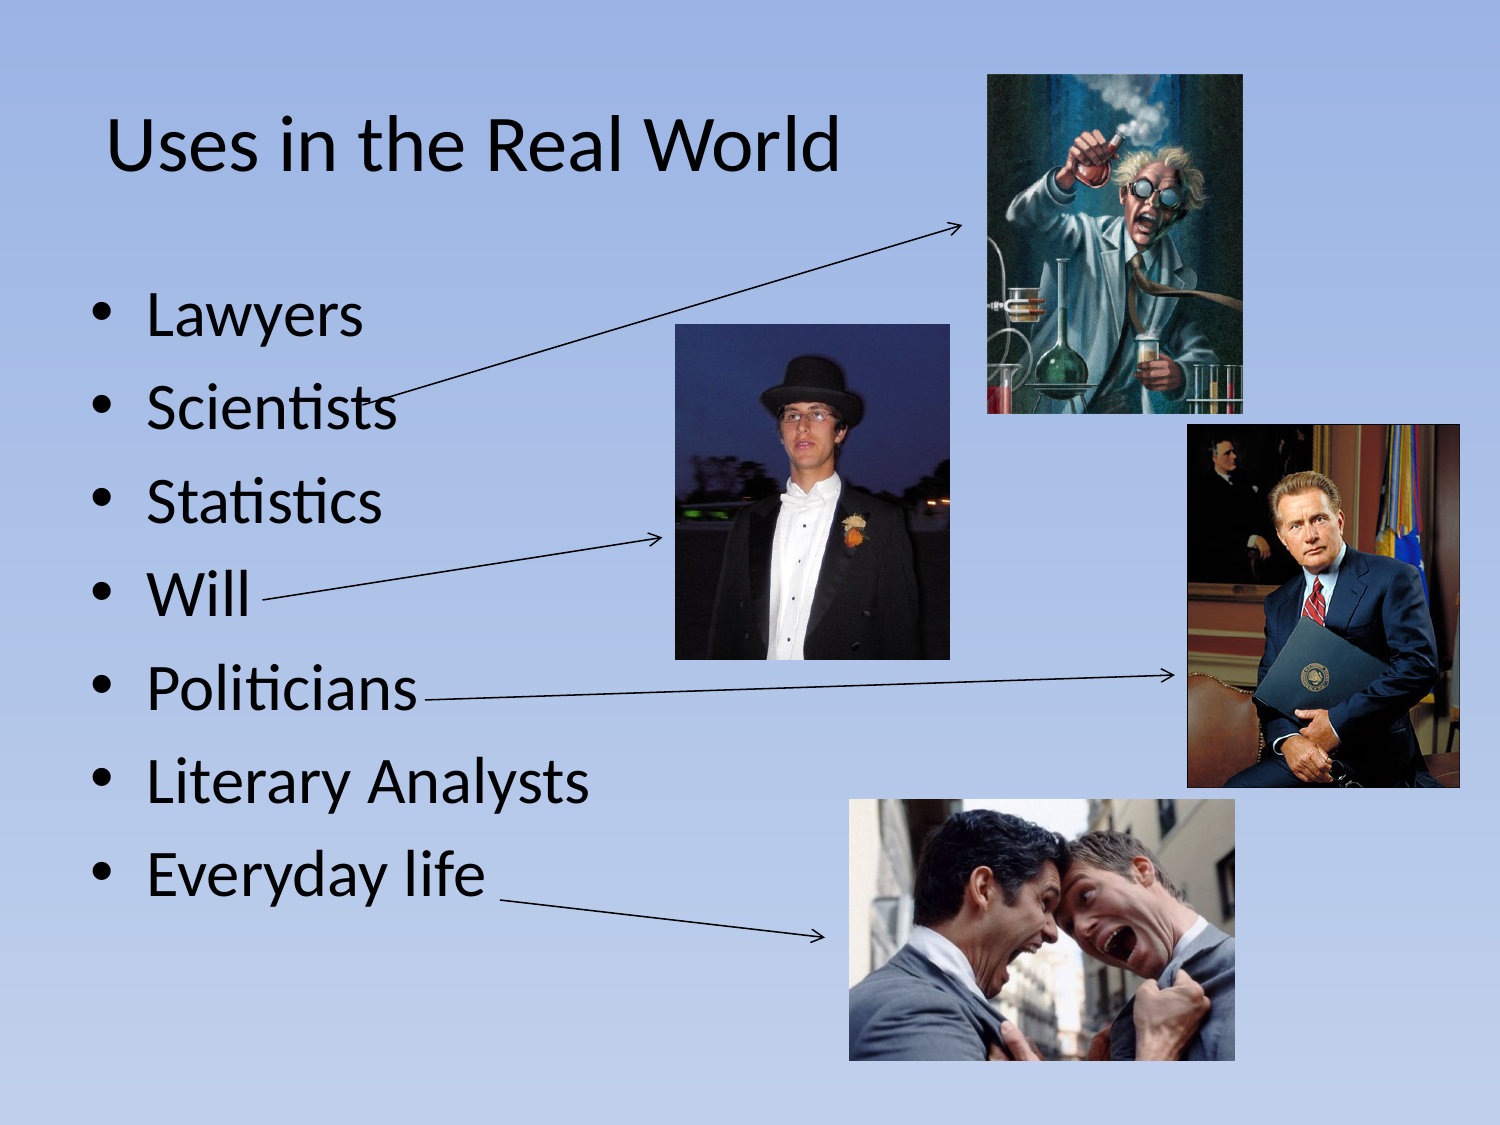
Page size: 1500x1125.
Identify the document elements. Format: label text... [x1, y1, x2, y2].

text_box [424, 674, 1176, 701]
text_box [362, 224, 963, 406]
title Uses in the Real World [75, 45, 875, 233]
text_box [499, 899, 826, 938]
picture [849, 799, 1235, 1062]
picture [1187, 424, 1460, 788]
list Lawyers Scientists Statistics Will Politicians Literary Analysts Everyday life [75, 262, 650, 1005]
picture [674, 406, 951, 660]
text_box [262, 537, 663, 601]
picture [987, 74, 1243, 415]
